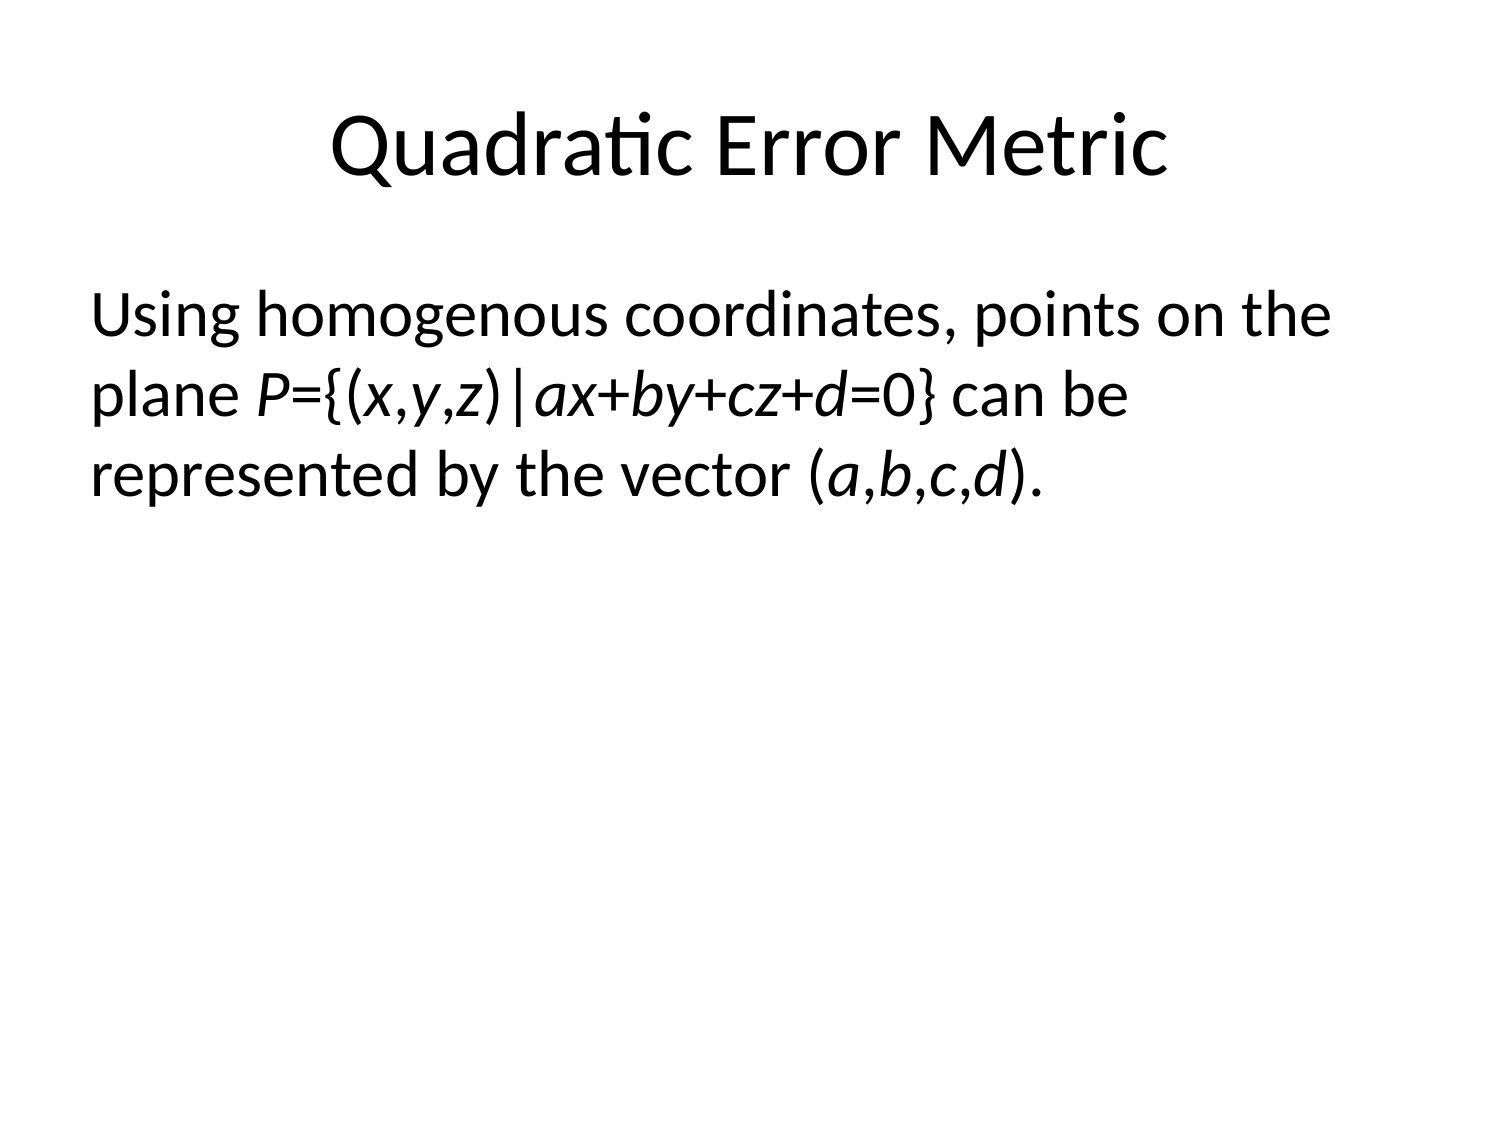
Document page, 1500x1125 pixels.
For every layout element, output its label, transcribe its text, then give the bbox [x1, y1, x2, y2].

title Quadratic Error Metric [75, 45, 1425, 233]
list Using homogenous coordinates, points on the plane P={(x,y,z)|ax+by+cz+d=0} can be represented by the vector (a,b,c,d). [75, 262, 1425, 1005]
